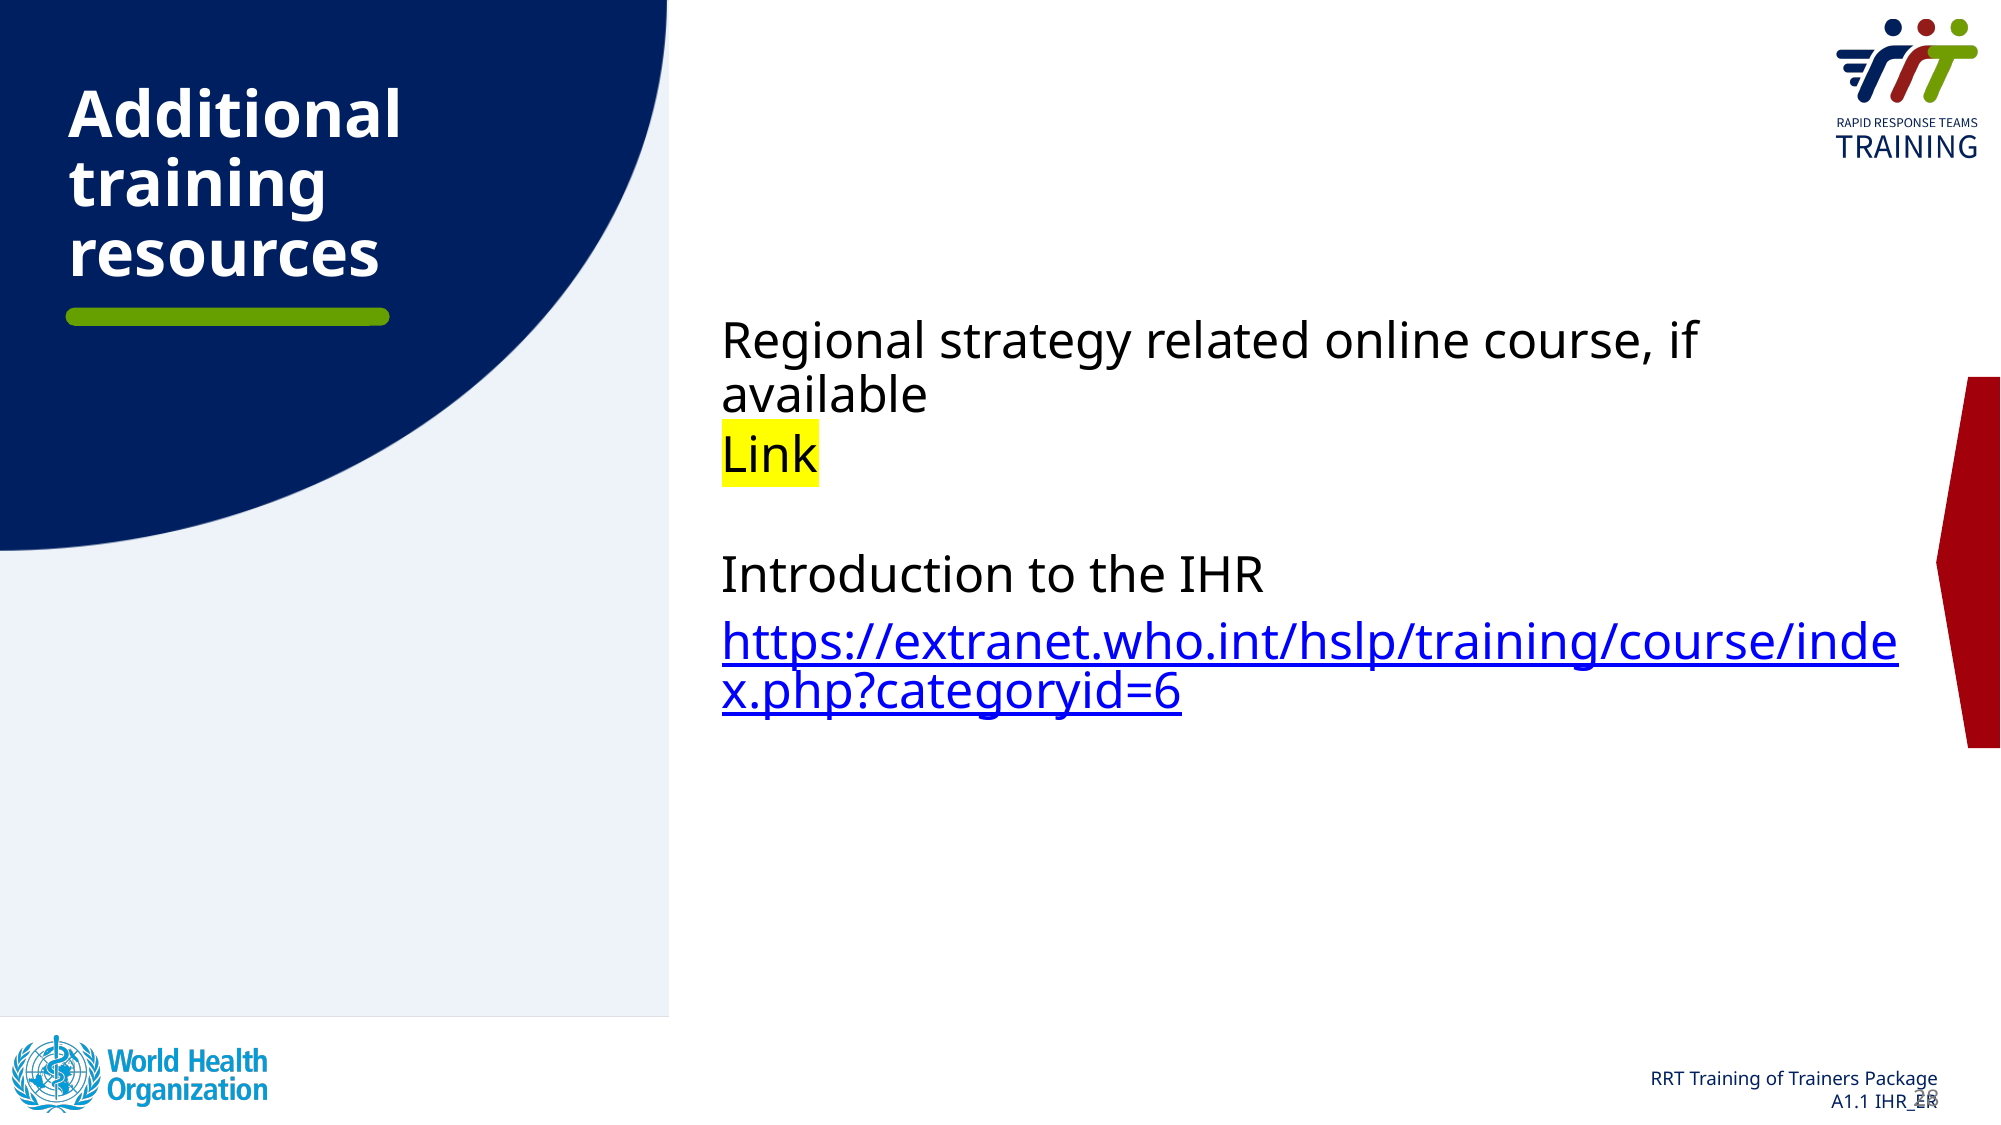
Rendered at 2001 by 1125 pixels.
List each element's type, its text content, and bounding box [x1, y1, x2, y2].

title Additional training resources [53, 73, 652, 308]
picture [12, 1083, 48, 1113]
picture [0, 0, 669, 1018]
picture [12, 1035, 267, 1113]
picture [58, 1050, 64, 1058]
text_box [65, 307, 390, 326]
list Regional strategy related online course, if available Link Introduction to the IHR https://extranet.who.int/hslp/training/course/index.php?categoryid=6 [713, 307, 1918, 1097]
picture [1835, 19, 1978, 167]
